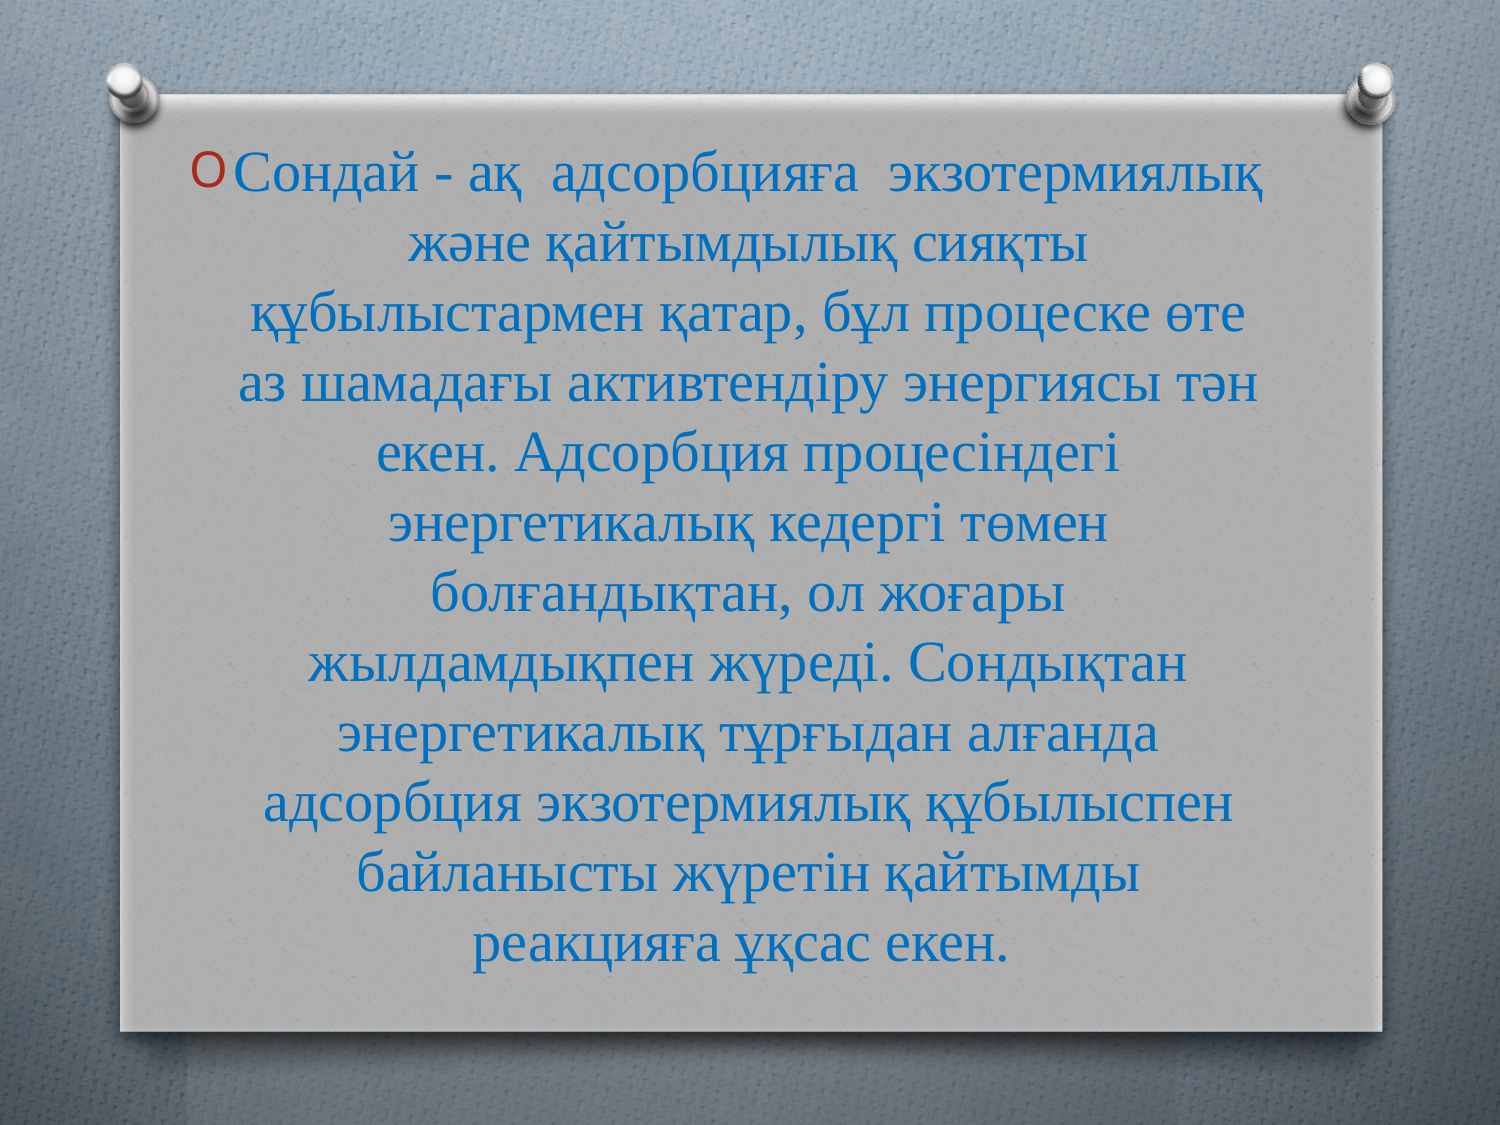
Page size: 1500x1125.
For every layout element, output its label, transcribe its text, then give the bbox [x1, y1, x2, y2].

picture [75, 31, 197, 152]
list Сондай - ақ адсорбцияға экзотермиялық және қайтымдылық сияқты құбылыстармен қатар, бұл процеске өте аз шамадағы активтендіру энергиясы тән екен. Адсорбция процесіндегі энергетикалық кедергі төмен болғандықтан, ол жоғары жылдамдықпен жүреді. Сондықтан энергетикалық тұрғыдан алғанда адсорбция экзотермиялық құбылыспен байланысты жүретін қайтымды реакцияға ұқсас екен. [170, 125, 1282, 940]
picture [1317, 35, 1439, 156]
